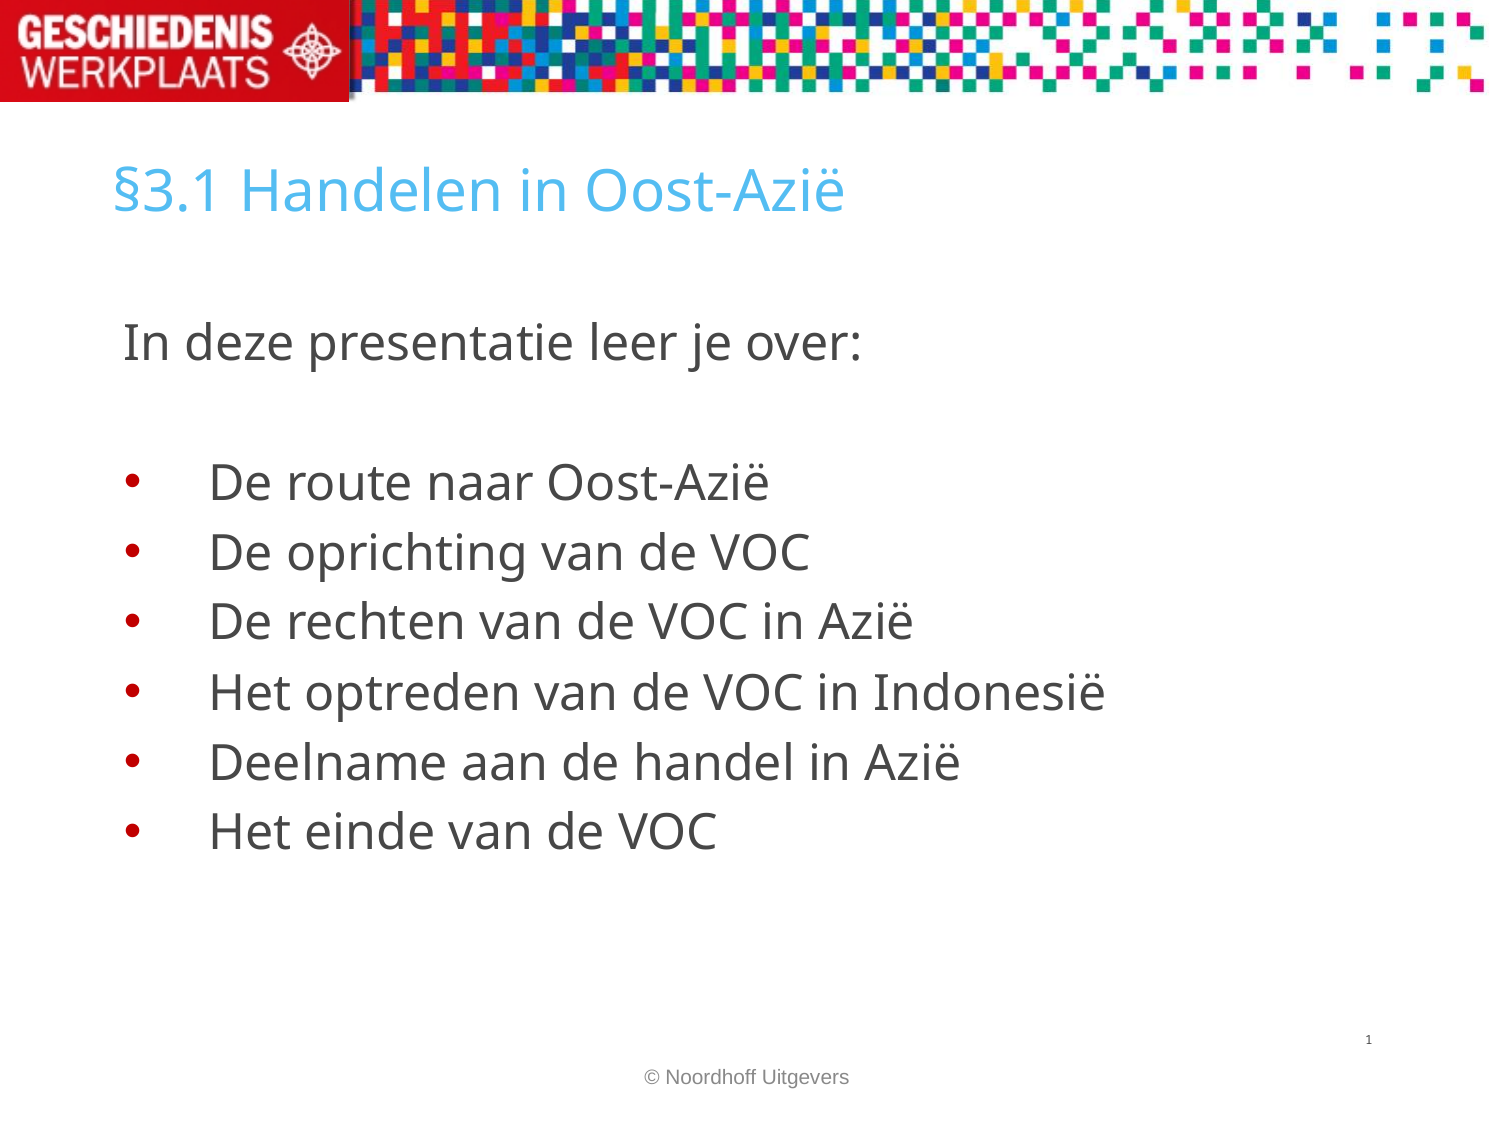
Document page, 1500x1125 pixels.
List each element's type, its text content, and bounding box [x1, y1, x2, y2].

list In deze presentatie leer je over: De route naar Oost-Azië De oprichting van de VOC De rechten van de VOC in Azië Het optreden van de VOC in Indonesië Deelname aan de handel in Azië Het einde van de VOC [123, 302, 1421, 988]
slide_number 1 [1325, 1025, 1388, 1063]
text_box © Noordhoff Uitgevers [512, 1045, 988, 1106]
picture [0, 0, 1500, 1125]
title §3.1 Handelen in Oost-Azië [112, 145, 1401, 256]
